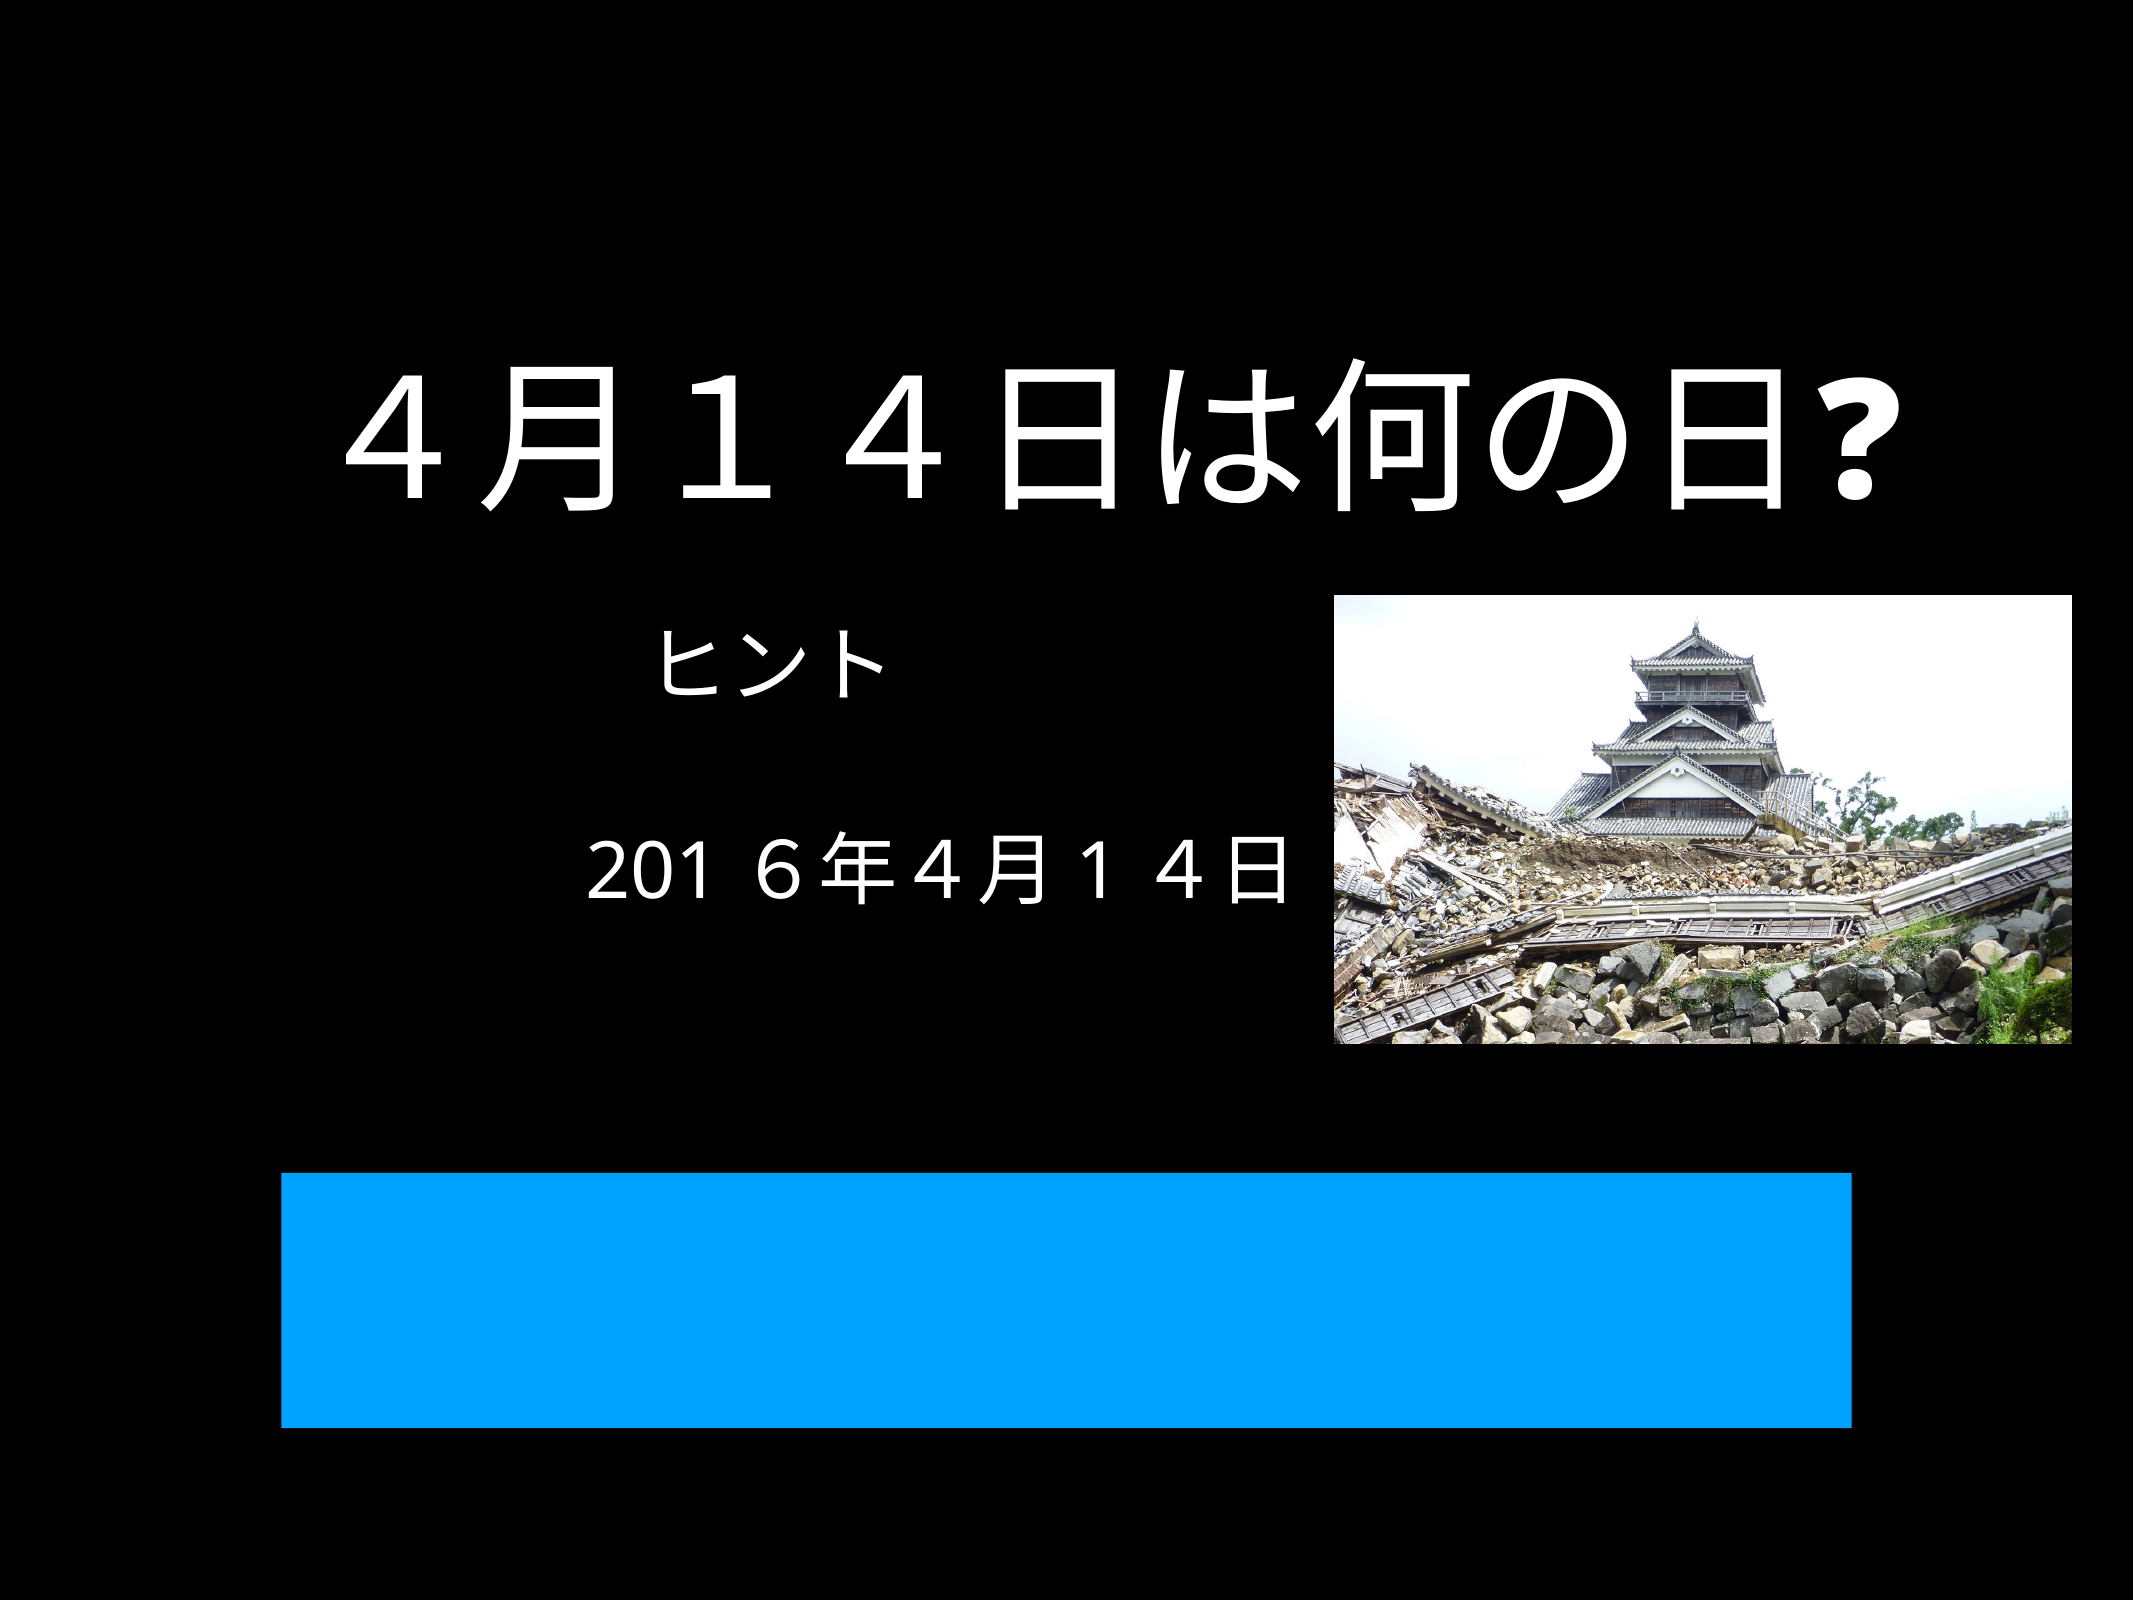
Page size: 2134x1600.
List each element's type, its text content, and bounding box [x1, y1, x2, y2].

text_box [281, 1172, 1852, 1429]
text_box ヒント [485, 604, 1056, 721]
picture [1334, 595, 2073, 1044]
title ４月１４日は何の日❓ [249, 0, 1968, 541]
subtitle 201６年４月1４日 [82, 810, 1334, 1027]
